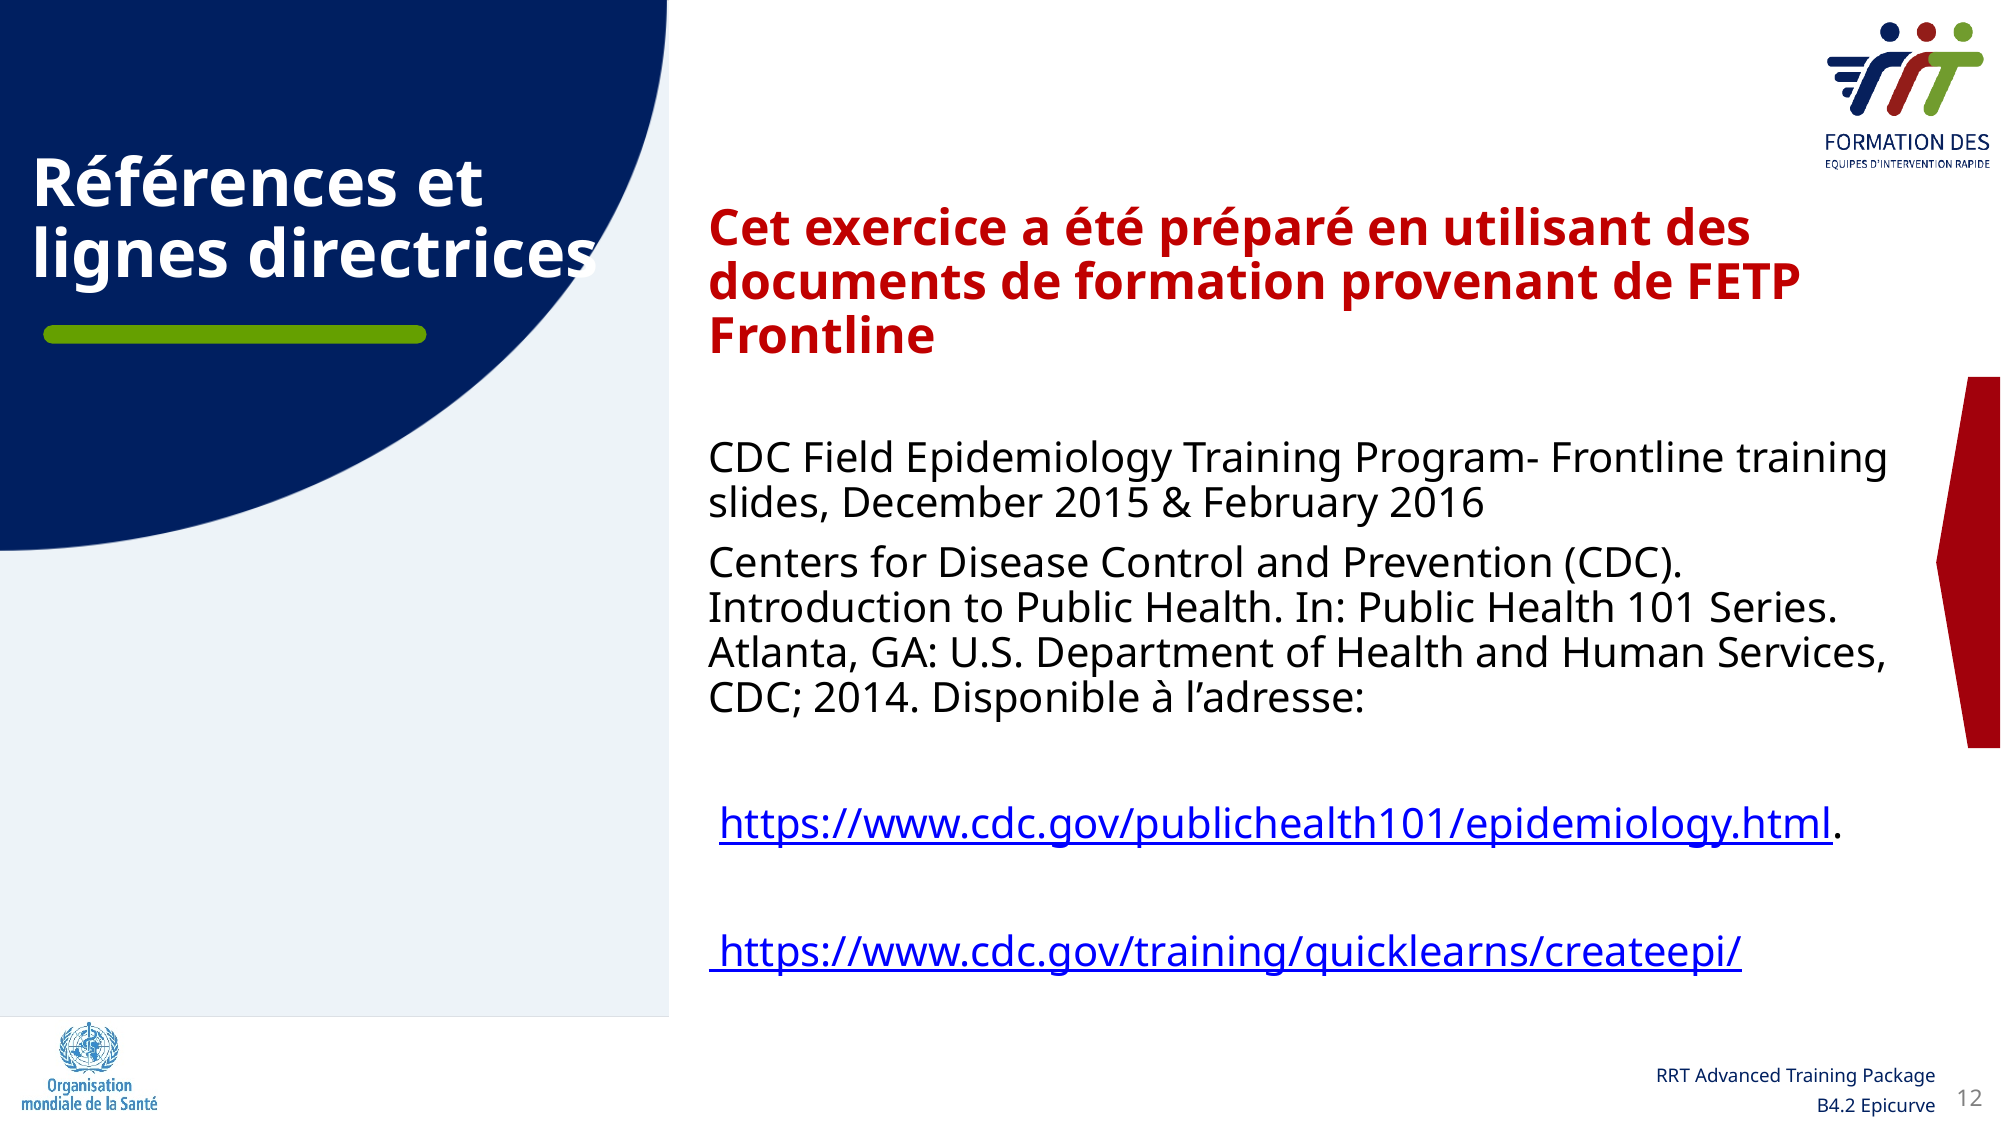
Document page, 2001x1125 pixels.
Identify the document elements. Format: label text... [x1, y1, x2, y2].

picture [1825, 21, 1990, 170]
picture [0, 0, 669, 1018]
list Cet exercice a été préparé en utilisant des documents de formation provenant de FETP Frontline CDC Field Epidemiology Training Program- Frontline training slides, December 2015 & February 2016 Centers for Disease Control and Prevention (CDC). Introduction to Public Health. In: Public Health 101 Series. Atlanta, GA: U.S. Department of Health and Human Services, CDC; 2014. Disponible à l’adresse: https://www.cdc.gov/publichealth101/epidemiology.html. https://www.cdc.gov/training/quicklearns/createepi/ [700, 137, 1937, 1049]
title Références et lignes directrices [22, 137, 650, 304]
picture [20, 1020, 158, 1111]
